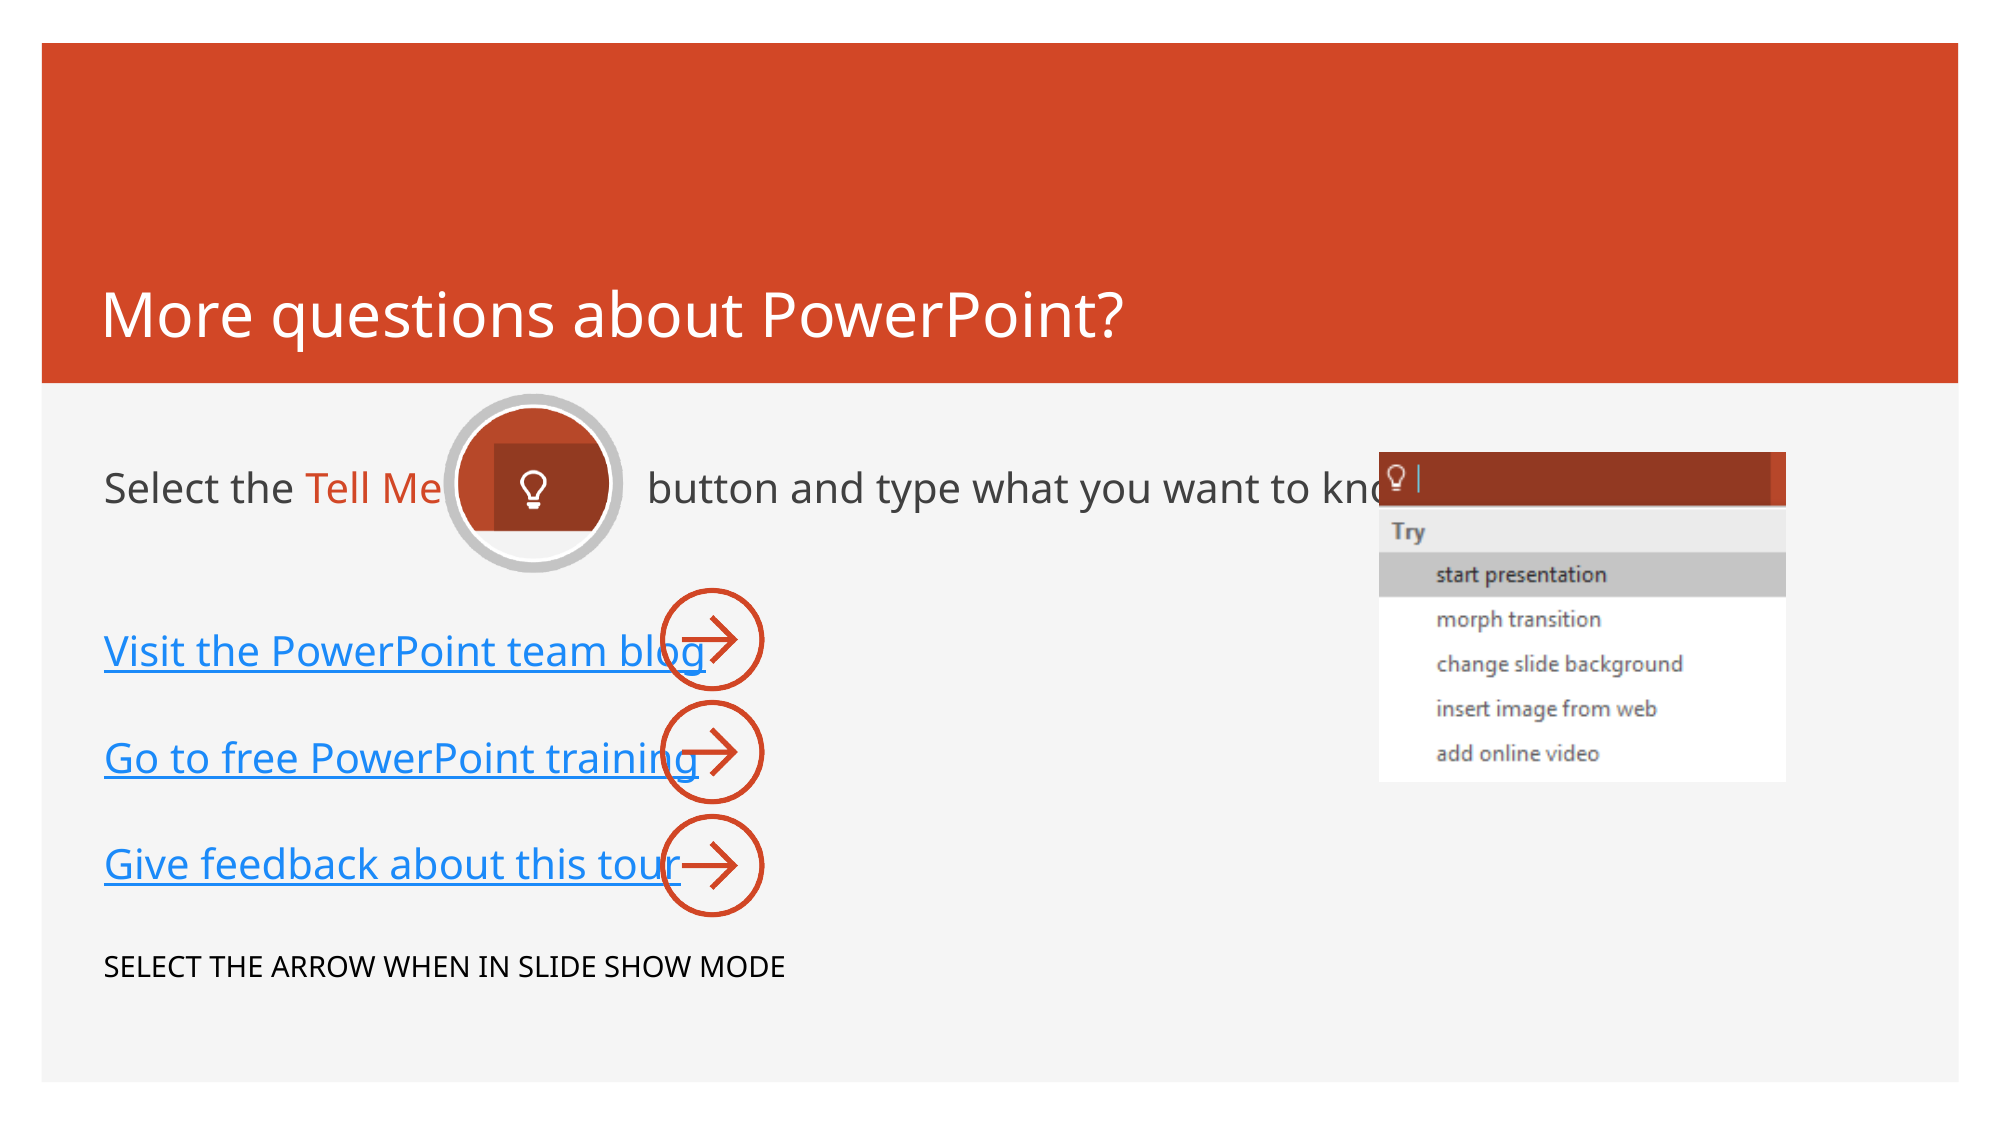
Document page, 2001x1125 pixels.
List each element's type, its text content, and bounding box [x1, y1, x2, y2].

picture [428, 385, 638, 581]
title More questions about PowerPoint? [85, 251, 1214, 357]
picture [657, 811, 767, 920]
picture [1379, 452, 1786, 782]
picture [657, 585, 767, 694]
list Select the Tell Me button and type what you want to know. Visit the PowerPoint team blog Go to free PowerPoint training Give feedback about this tour [88, 428, 1638, 1082]
text_box SELECT THE ARROW WHEN IN SLIDE SHOW MODE [88, 941, 1105, 991]
picture [657, 697, 767, 807]
